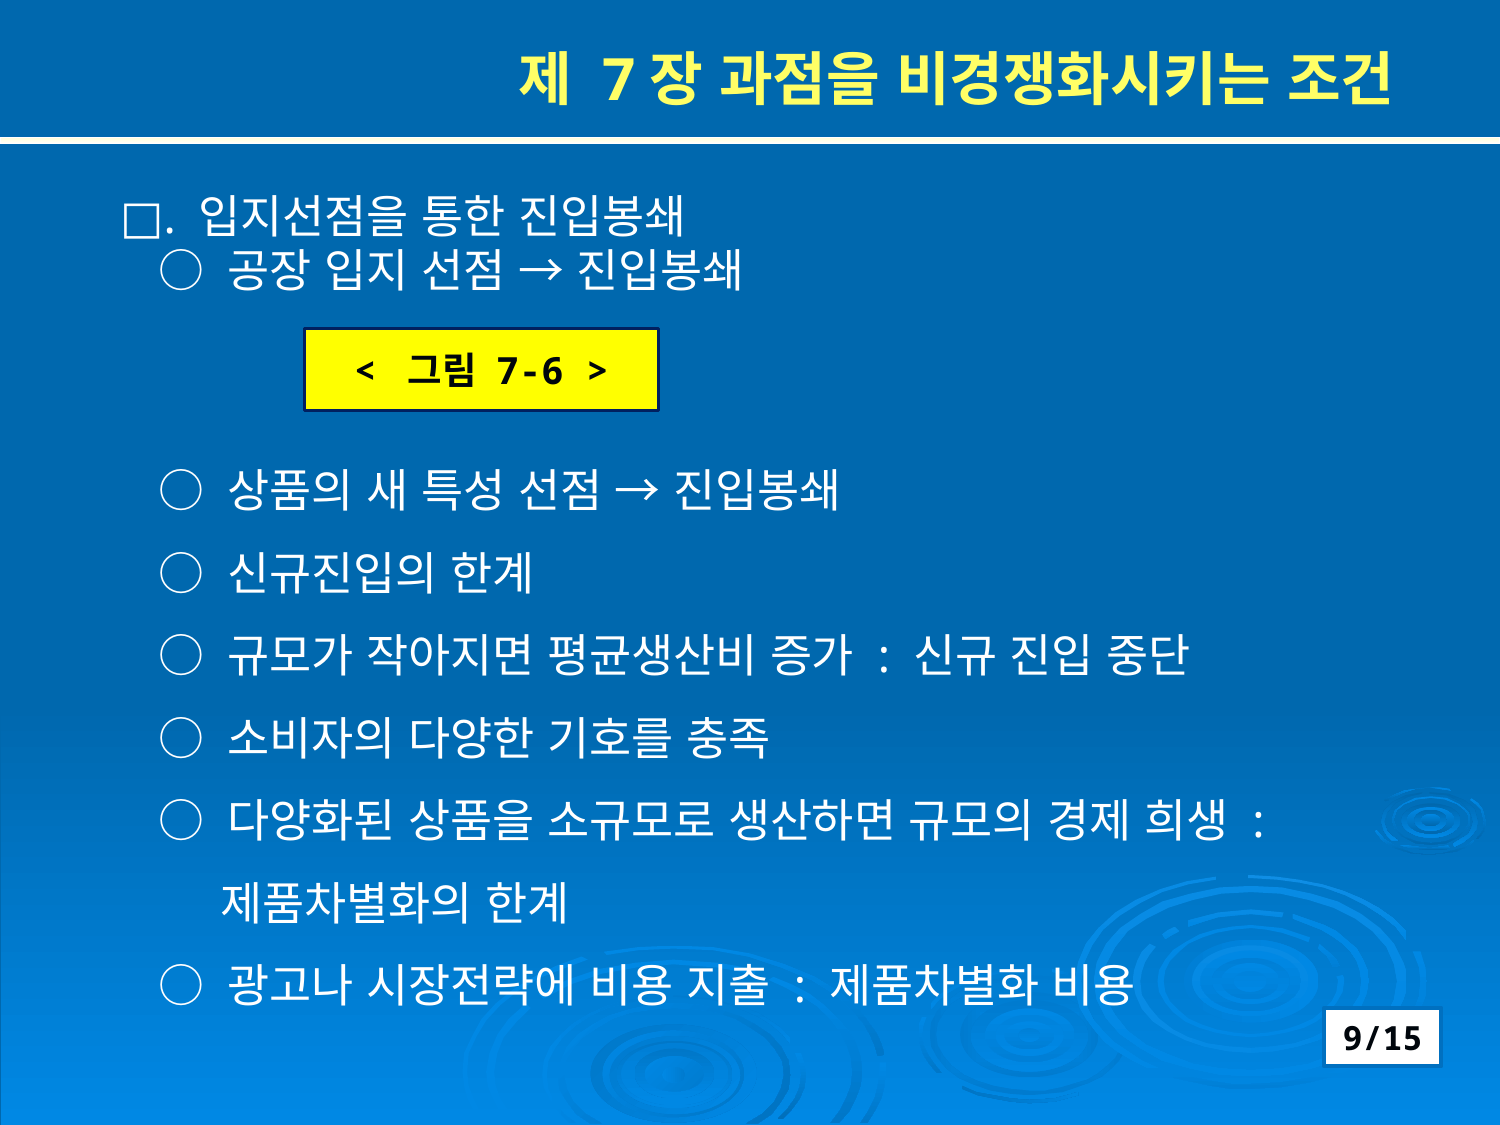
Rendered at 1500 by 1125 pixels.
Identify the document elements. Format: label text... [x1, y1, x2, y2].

text_box < 그림 7-6 > [303, 326, 660, 412]
text_box □. 입지선점을 통한 진입봉쇄 ○ 공장 입지 선점 → 진입봉쇄 ○ 상품의 새 특성 선점 → 진입봉쇄 ○ 신규진입의 한계 ○ 규모가 작아지면 평균생산비 증가 : 신규 진입 중단 ○ 소비자의 다양한 기호를 충족 ○ 다양화된 상품을 소규모로 생산하면 규모의 경제 희생 : 제품차별화의 한계 ○ 광고나 시장전략에 비용 지출 : 제품차별화 비용 [105, 152, 1430, 1020]
text_box [0, 137, 1500, 144]
text_box 제 7장 과점을 비경쟁화시키는 조건 [503, 35, 1477, 120]
text_box 9/15 [1322, 1006, 1443, 1068]
